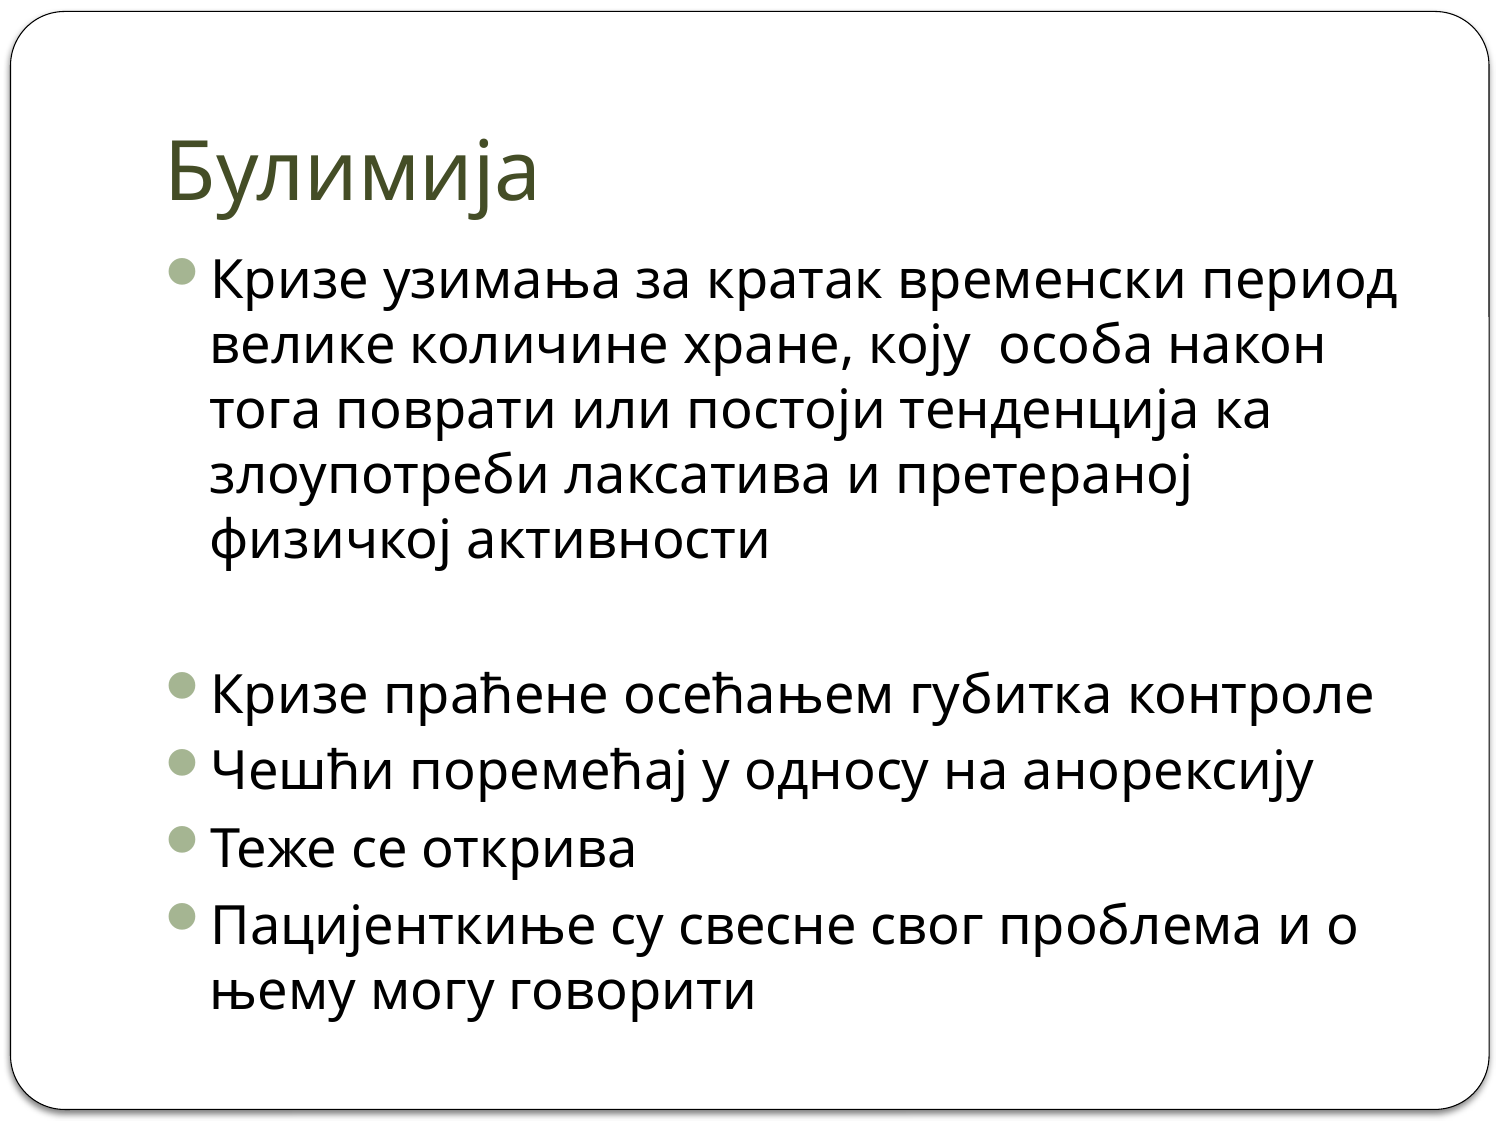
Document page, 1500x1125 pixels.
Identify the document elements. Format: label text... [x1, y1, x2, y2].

title Булимија [150, 45, 1425, 233]
list Кризе узимања за кратак временски период велике количине хране, коју особа након тога поврати или постоји тенденција ка злоупотреби лаксатива и претераној физичкој активности Кризе праћене осећањем губитка контроле Чешћи поремећај у односу на анорексију Теже се открива Пацијенткиње су свесне свог проблема и о њему могу говорити [150, 237, 1425, 988]
